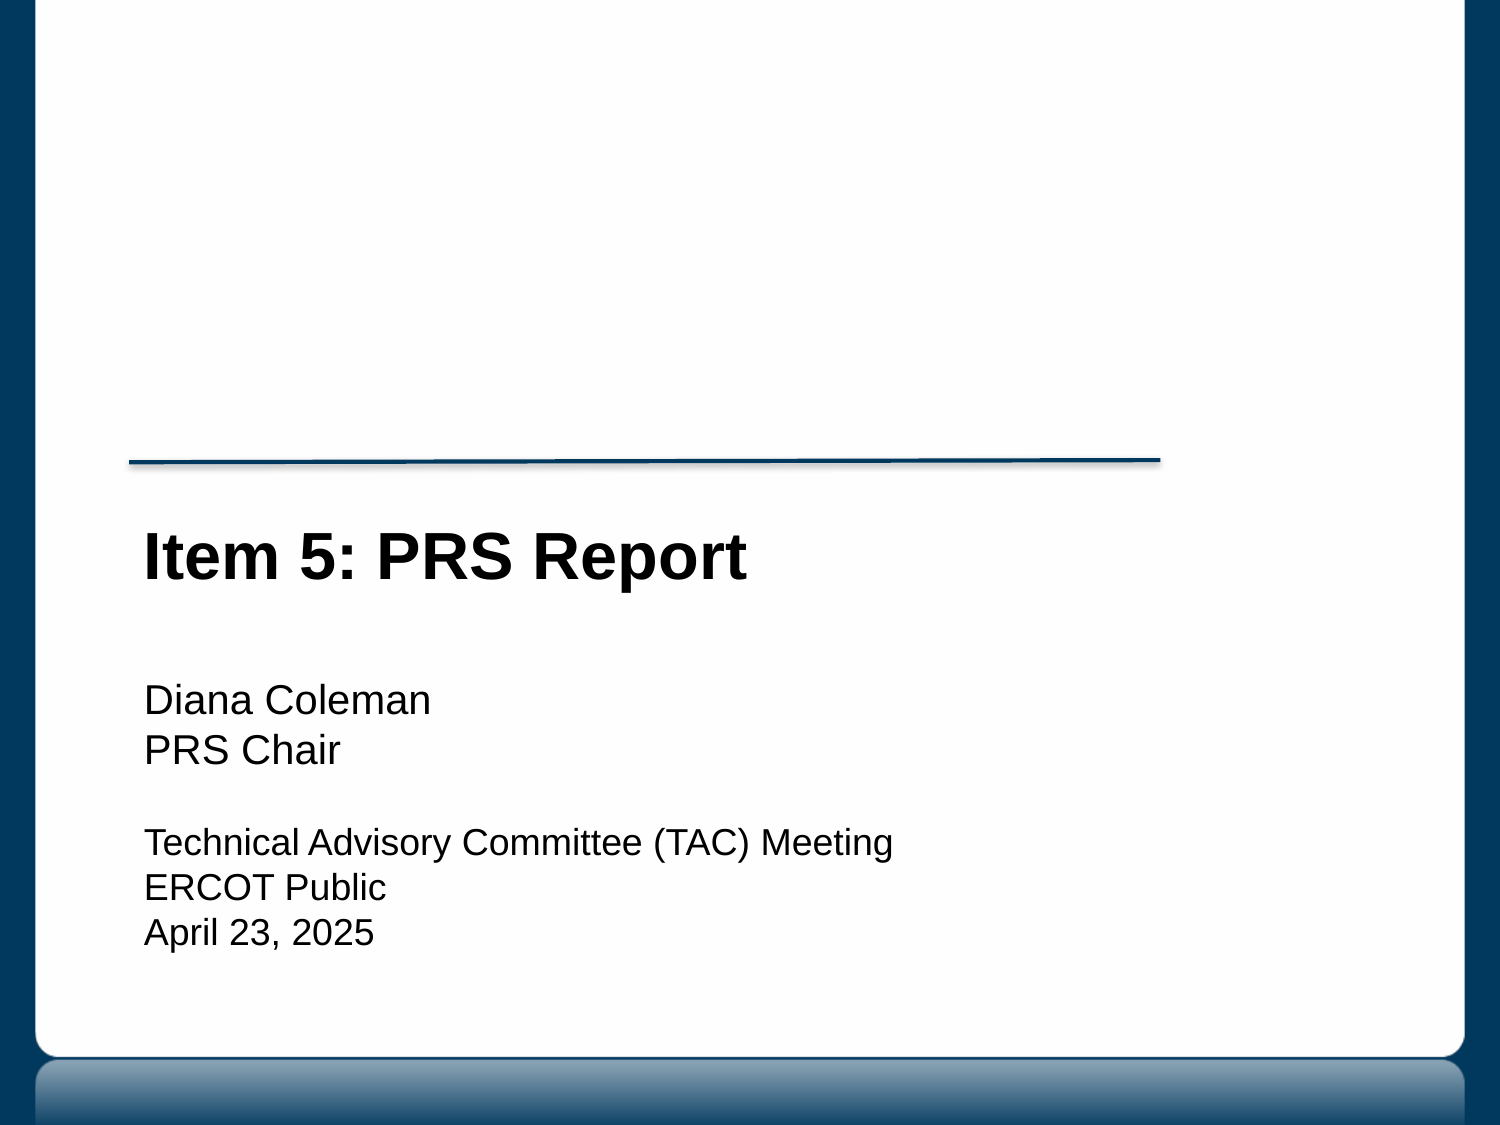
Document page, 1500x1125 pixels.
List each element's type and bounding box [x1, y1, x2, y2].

picture [35, 0, 1465, 1125]
text_box [128, 459, 1367, 931]
